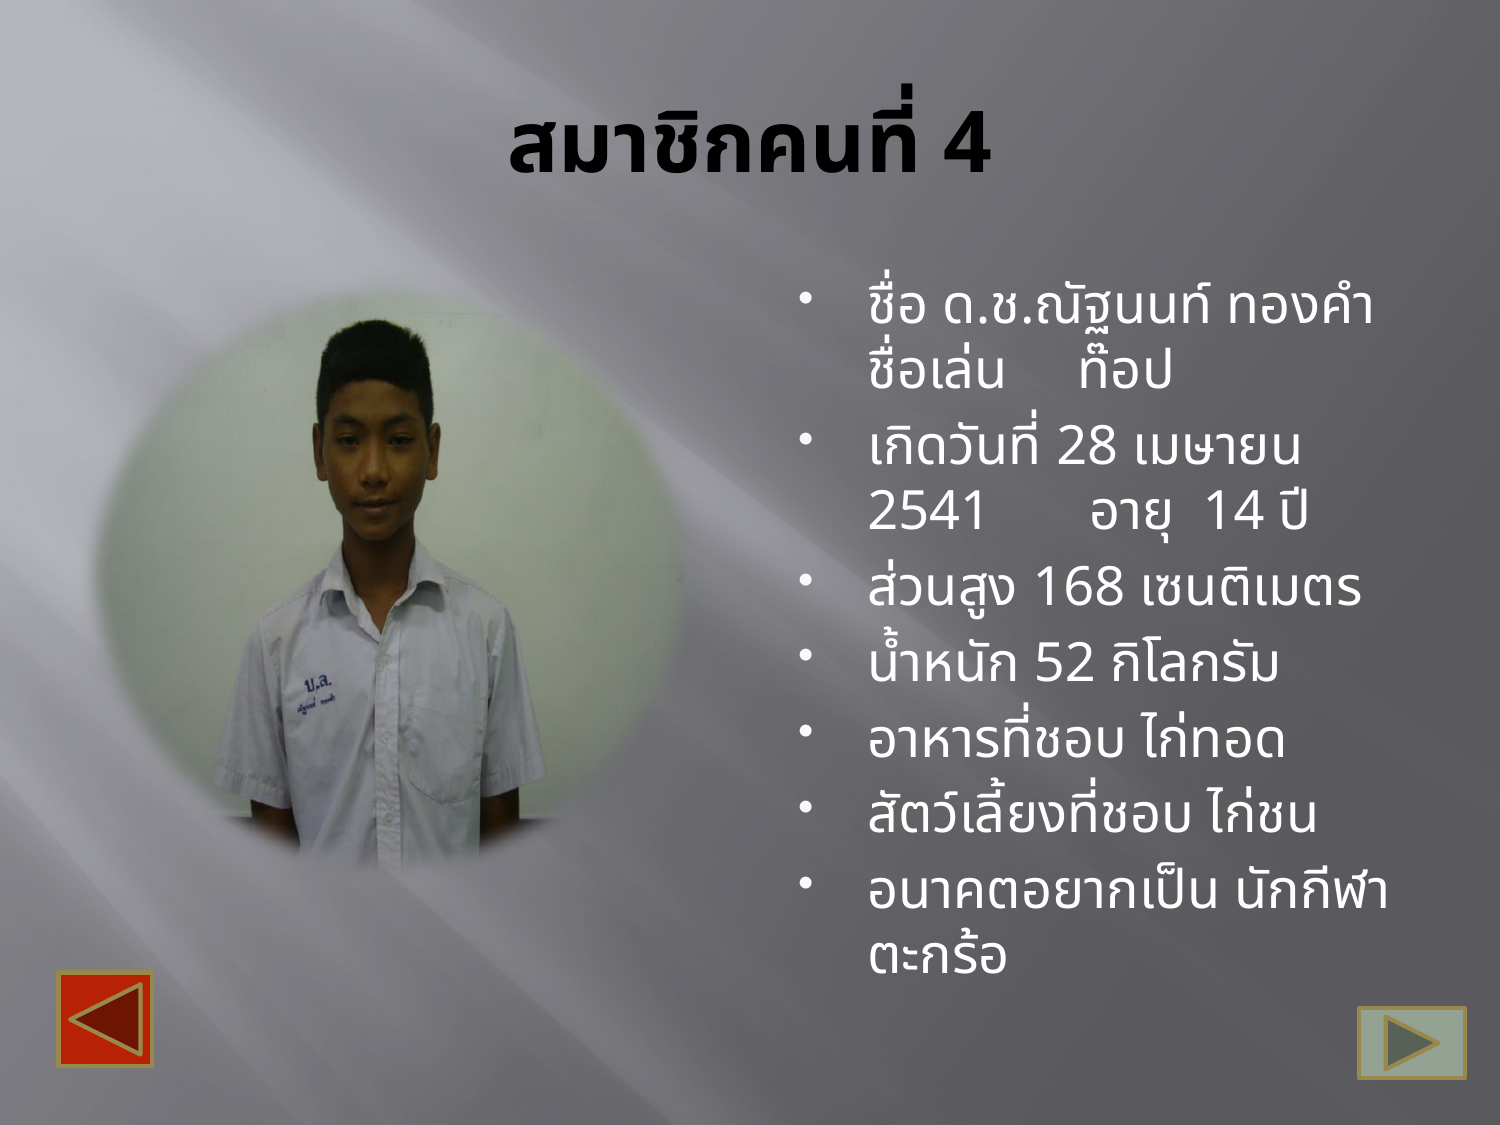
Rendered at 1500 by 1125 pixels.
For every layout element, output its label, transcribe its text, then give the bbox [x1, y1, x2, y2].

text_box [1357, 1006, 1467, 1080]
list ชื่อ ด.ช.ณัฐนนท์ ทองคำ ชื่อเล่น ท๊อป เกิดวันที่ 28 เมษายน 2541 อายุ 14 ปี ส่วนสูง 168 เซนติเมตร น้ำหนัก 52 กิโลกรัม อาหารที่ชอบ ไก่ทอด สัตว์เลี้ยงที่ชอบ ไก่ชน อนาคตอยากเป็น นักกีฬาตะกร้อ [762, 262, 1425, 1005]
title สมาชิกคนที่ 4 [75, 45, 1425, 233]
text_box [56, 970, 154, 1068]
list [74, 269, 705, 883]
